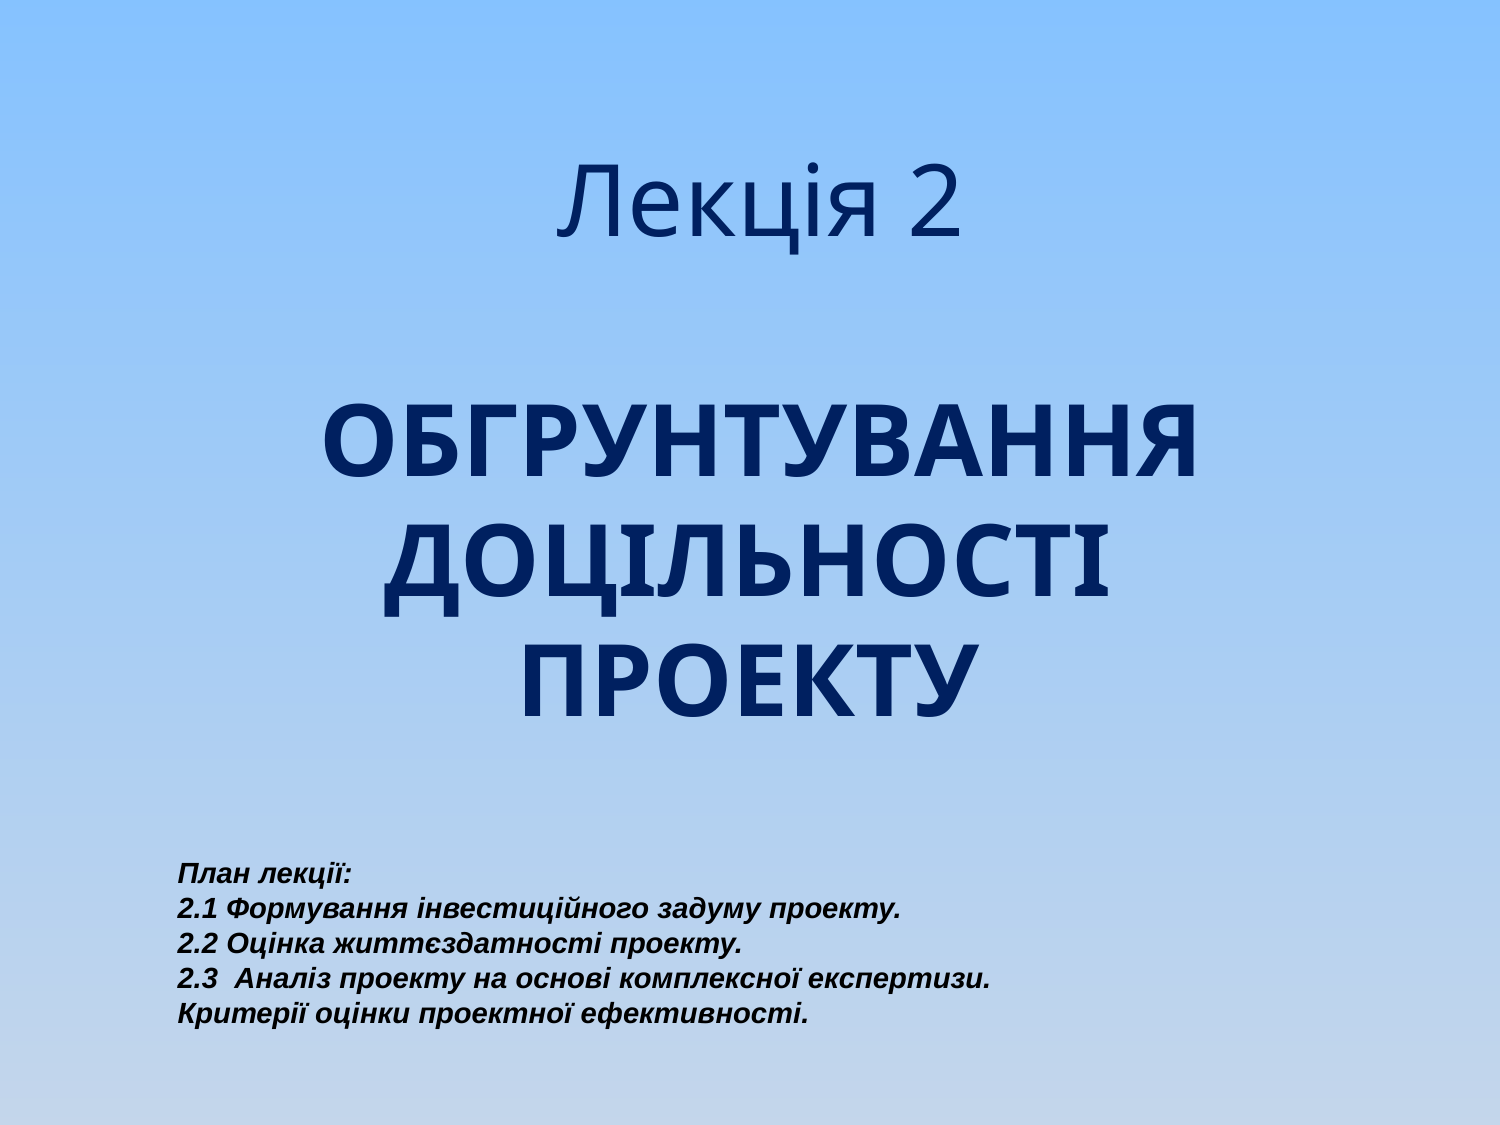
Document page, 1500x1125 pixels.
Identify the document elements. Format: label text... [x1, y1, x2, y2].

text_box План лекції: 2.1 Формування інвестиційного задуму проекту. 2.2 Оцінка життєздатності проекту. 2.3 Аналіз проекту на основі комплексної експертизи. Критерії оцінки проектної ефективності. [88, 847, 1388, 1037]
title Лекція 2 ОБГРУНТУВАННЯ ДОЦІЛЬНОСТІ ПРОЕКТУ [123, 90, 1399, 744]
